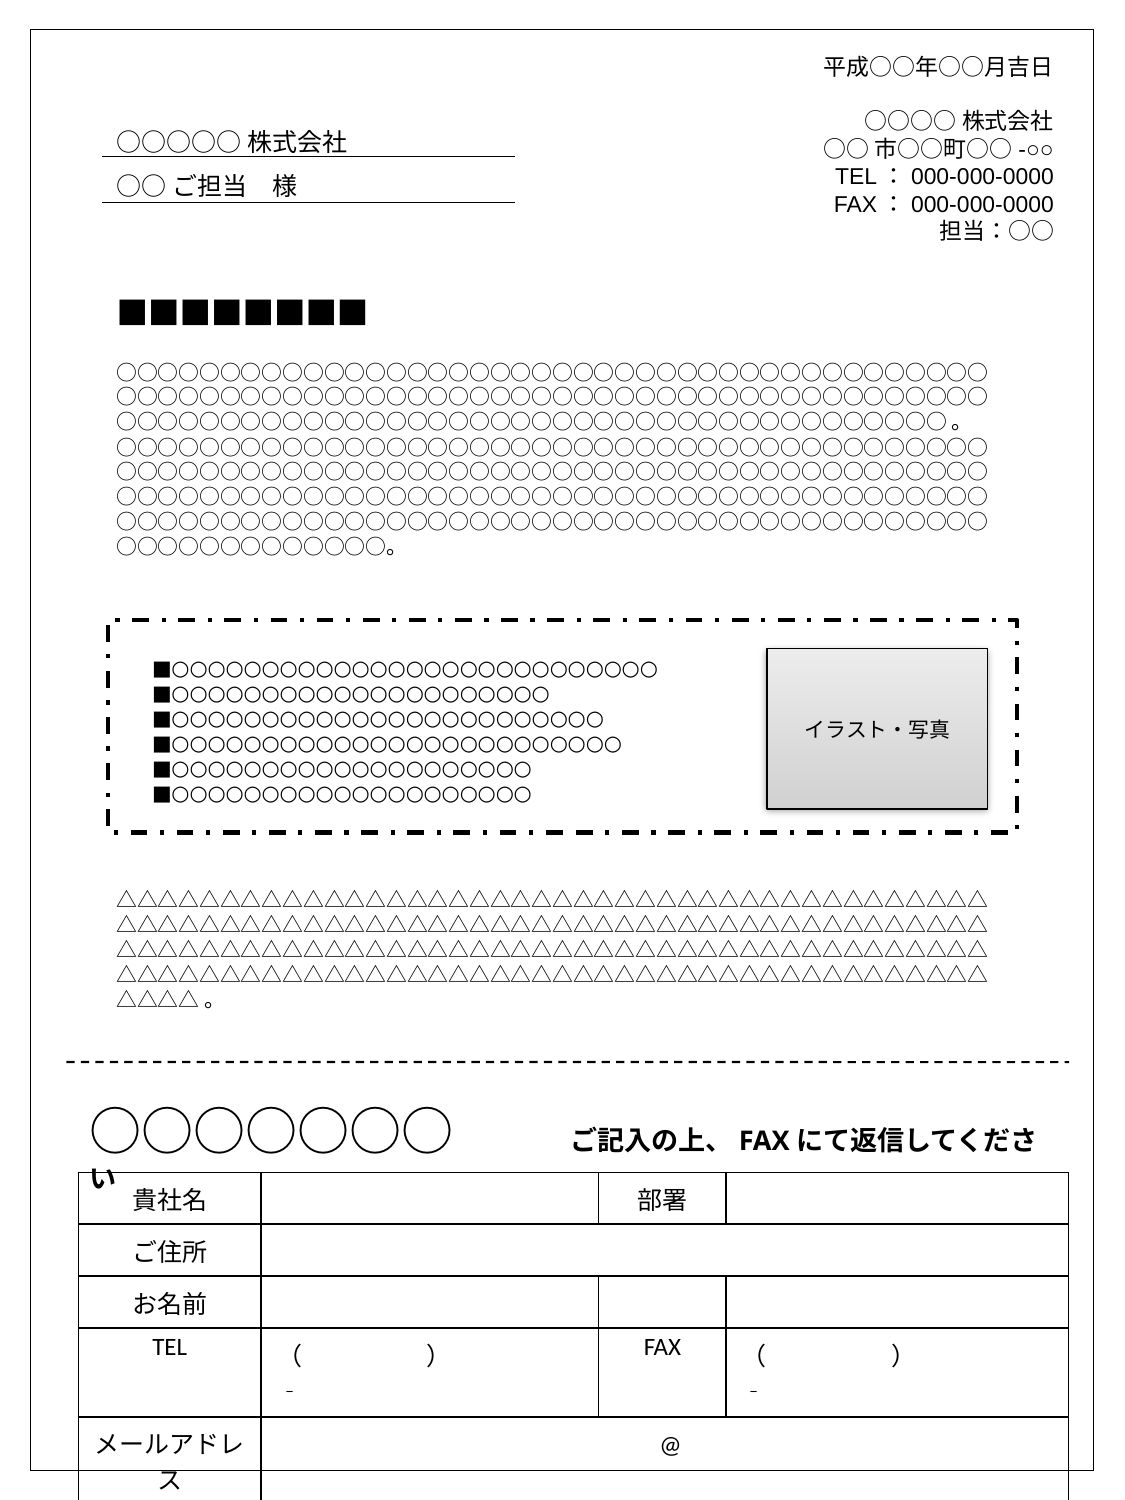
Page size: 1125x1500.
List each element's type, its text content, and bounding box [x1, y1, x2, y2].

text_box ○○○○○○○ ご記入の上、FAXにて返信してください [73, 1090, 1069, 1202]
text_box [30, 29, 1094, 1471]
text_box △△△△△△△△△△△△△△△△△△△△△△△△△△△△△△△△△△△△△△△△△△△△△△△△△△△△△△△△△△△△△△△△△△△△△△△△△△△△△△△△△△△△△△△△△△△△△△△△△△△△△△△△△△△△△△△△△△△△△△△△△△△△△△△△△△△△△△△△△△△△△△△△△△△△△△△△△△△△△△△△△△△△△△△△△△△△。 [101, 878, 1012, 1021]
text_box [106, 618, 1019, 835]
text_box ■■■■■■■■ [101, 280, 764, 329]
table_header 貴社名 [79, 1202, 260, 1223]
table_cell @ [262, 1418, 1068, 1500]
table_header [262, 1202, 598, 1223]
text_box ■○○○○○○○○○○○○○○○○○○○○○○○○○○○ ■○○○○○○○○○○○○○○○○○○○○○ ■○○○○○○○○○○○○○○○○○○○○○○○○ ■○○○○○○○○○○○○○○○○○○○○○○○○○ ■○○○○○○○○○○○○○○○○○○○○ ■○○○○○○○○○○○○○○○○○○○○ [137, 647, 799, 809]
text_box 平成○○年○○月吉日 ○○○○株式会社 ○○市○○町○○-○○ TEL：000-000-0000 FAX：000-000-0000 担当：○○ [639, 44, 1070, 266]
table_cell お名前 [79, 1277, 260, 1327]
table_cell FAX [599, 1329, 725, 1416]
table_header 部署 [599, 1202, 725, 1223]
table_cell TEL [79, 1329, 260, 1416]
table_cell メールアドレス [79, 1418, 260, 1500]
table_cell ご住所 [79, 1225, 260, 1275]
table_header [727, 1202, 1068, 1223]
text_box イラスト・写真 [766, 648, 988, 810]
text_box ○○○○○○○○○○○○○○○○○○○○○○○○○○○○○○○○○○○○○○○○○○○○○○○○○○○○○○○○○○○○○○○○○○○○○○○○○○○○○○○○○○○○○○○○○○○○○○○○○○○○○○○○○○○○○○○○○○○○○○○○○○○○。 ○○○○○○○○○○○○○○○○○○○○○○○○○○○○○○○○○○○○○○○○○○○○○○○○○○○○○○○○○○○○○○○○○○○○○○○○○○○○○○○○○○○○ ○○○○○○○○○○○○○○○○○○○○○○○○○○○○○○○○○○○○○○○○○○○○○○○○○○○○○○○○○○○○○○○○○○○○○○○○○○○○○○○○○○○○ ○○○○○○○○○○○○○。 [101, 351, 1012, 561]
table_cell [262, 1225, 1068, 1275]
table_cell [727, 1277, 1068, 1327]
table_cell [599, 1277, 725, 1327]
table_cell （ ） ‐ [727, 1329, 1068, 1416]
text_box ○○○○○株式会社 ○○ご担当 様 [101, 103, 563, 219]
table_cell （ ） ‐ [262, 1329, 598, 1416]
table_cell [262, 1277, 598, 1327]
